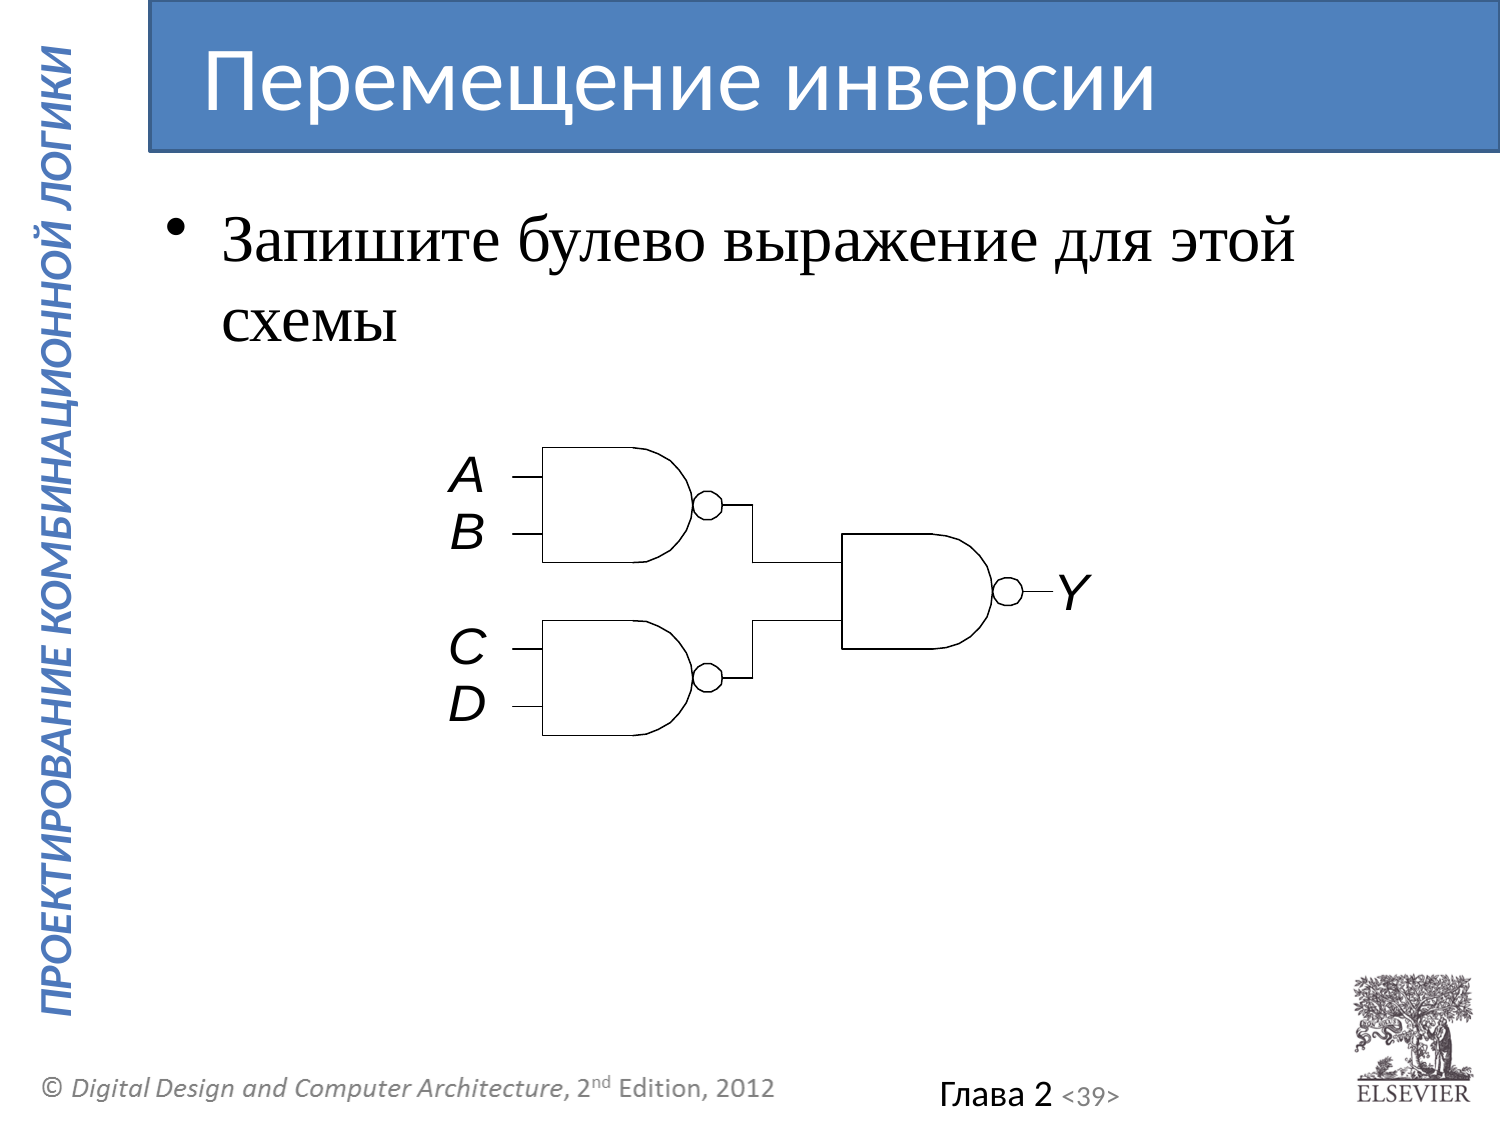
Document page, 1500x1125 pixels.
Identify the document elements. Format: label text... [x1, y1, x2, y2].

text_box Запишите булево выражение для этой схемы [149, 187, 1425, 1038]
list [399, 412, 1138, 771]
text_box Перемещение инверсии [187, 11, 1488, 136]
picture [0, 0, 1500, 1125]
